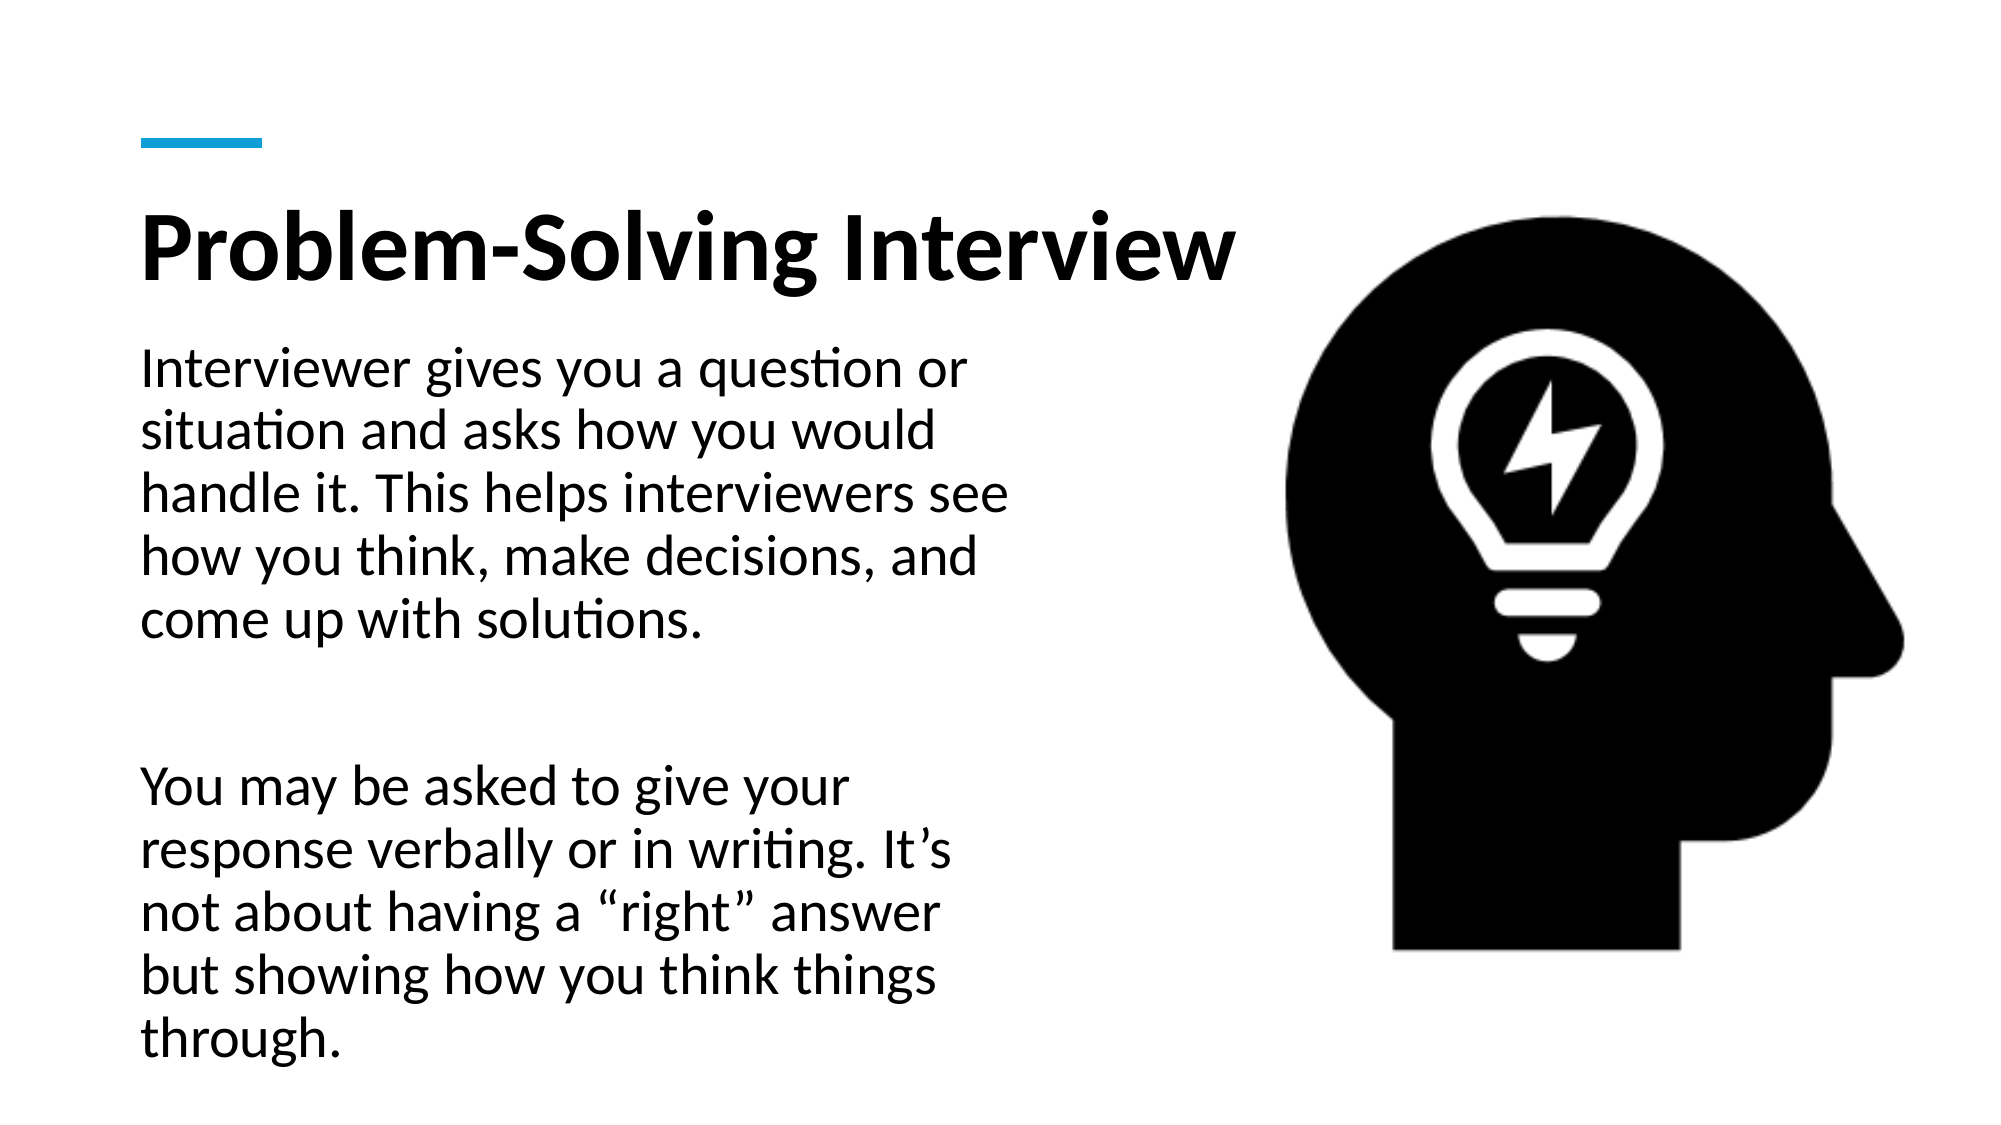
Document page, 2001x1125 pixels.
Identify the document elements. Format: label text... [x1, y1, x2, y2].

title Problem-Solving Interview [124, 186, 1159, 330]
picture [1159, 166, 2000, 1040]
list Interviewer gives you a question or situation and asks how you would handle it. This helps interviewers see how you think, make decisions, and come up with solutions. You may be asked to give your response verbally or in writing. It’s not about having a “right” answer but showing how you think things through. [124, 329, 1029, 1091]
